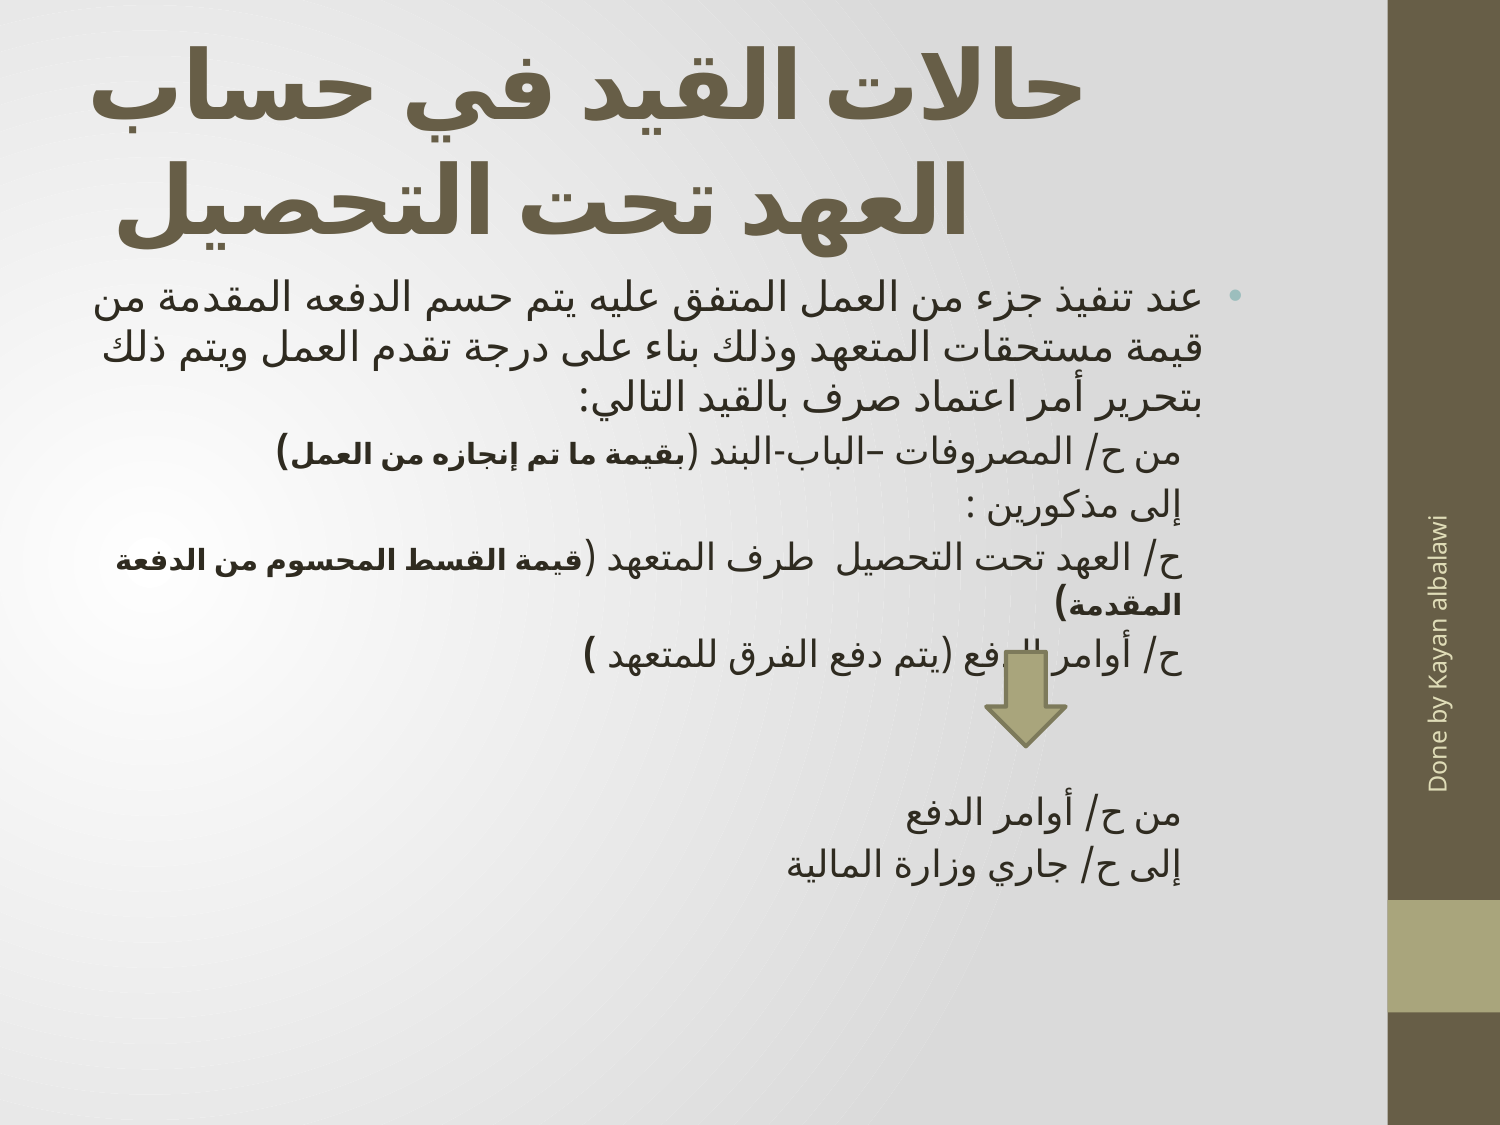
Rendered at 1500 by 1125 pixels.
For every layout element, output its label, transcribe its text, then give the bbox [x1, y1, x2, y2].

text_box [984, 649, 1068, 749]
title حالات القيد في حساب العهد تحت التحصيل [75, 45, 1325, 233]
list عند تنفيذ جزء من العمل المتفق عليه يتم حسم الدفعه المقدمة من قيمة مستحقات المتعهد وذلك بناء على درجة تقدم العمل ويتم ذلك بتحرير أمر اعتماد صرف بالقيد التالي: من ح/ المصروفات –الباب-البند (بقيمة ما تم إنجازه من العمل) إلى مذكورين : ح/ العهد تحت التحصيل طرف المتعهد (قيمة القسط المحسوم من الدفعة المقدمة) ح/ أوامر الدفع (يتم دفع الفرق للمتعهد ) من ح/ أوامر الدفع إلى ح/ جاري وزارة المالية [75, 262, 1325, 1050]
footer Done by Kayan albalawi [1408, 500, 1469, 889]
